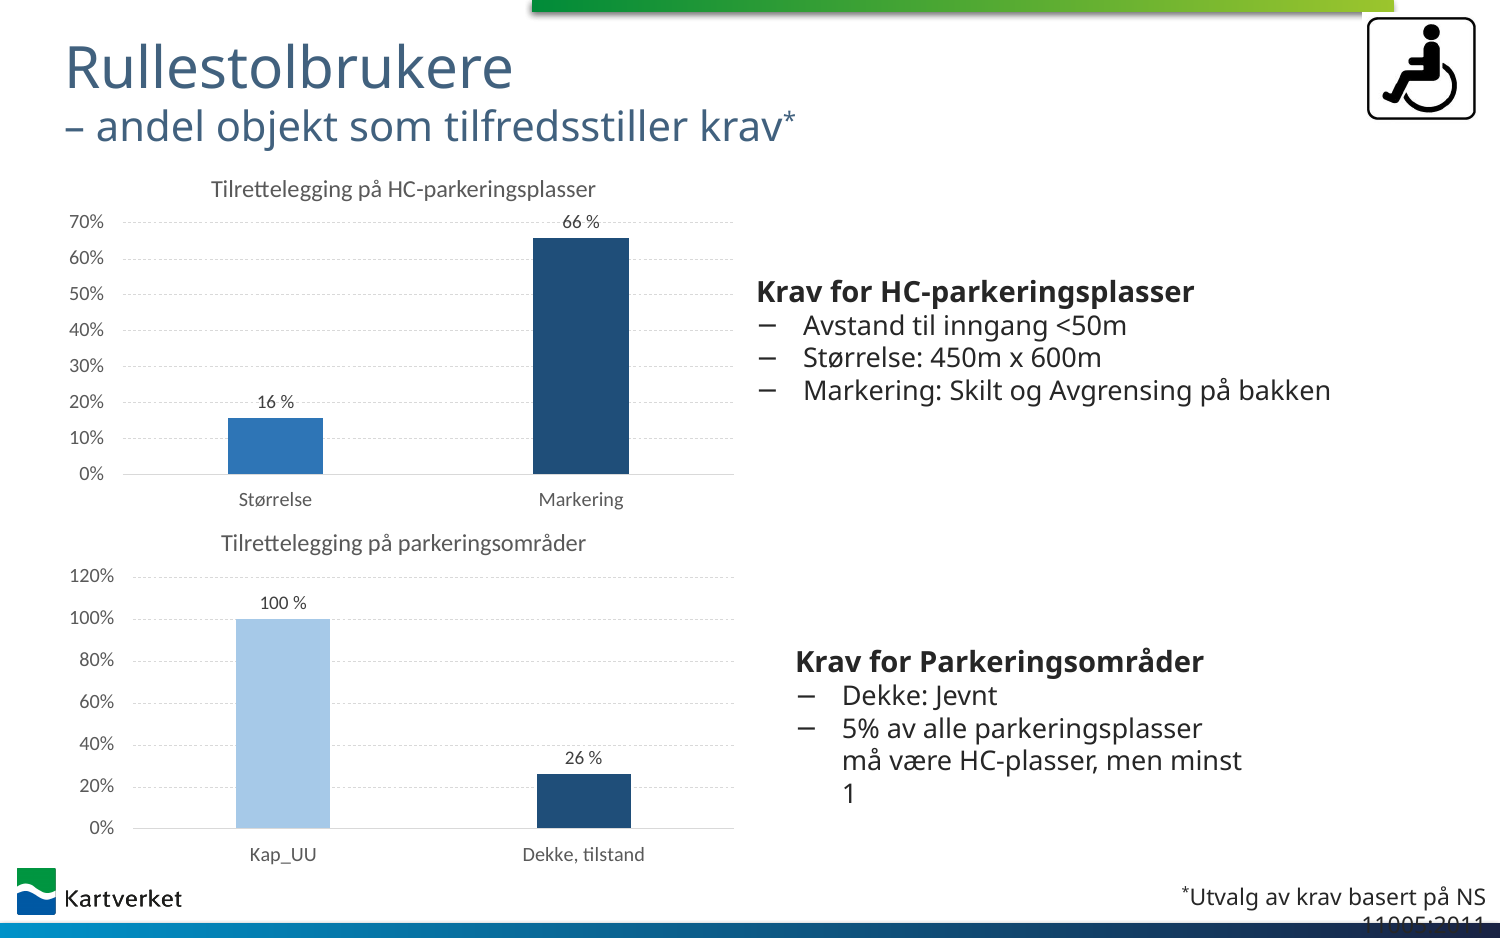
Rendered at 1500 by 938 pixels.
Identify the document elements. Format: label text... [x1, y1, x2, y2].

text_box Rullestolbrukere – andel objekt som tilfredsstiller krav* [49, 25, 1431, 158]
text_box Krav for Parkeringsområder Dekke: Jevnt 5% av alle parkeringsplasser må være HC-plasser, men minst 1 [780, 636, 1261, 816]
picture [62, 520, 746, 874]
picture [1362, 12, 1481, 126]
picture [62, 166, 746, 519]
text_box *Utvalg av krav basert på NS 11005:2011 [1068, 873, 1500, 938]
text_box Krav for HC-parkeringsplasser Avstand til inngang <50m Størrelse: 450m x 600m Markering: Skilt og Avgrensing på bakken [750, 265, 1346, 413]
